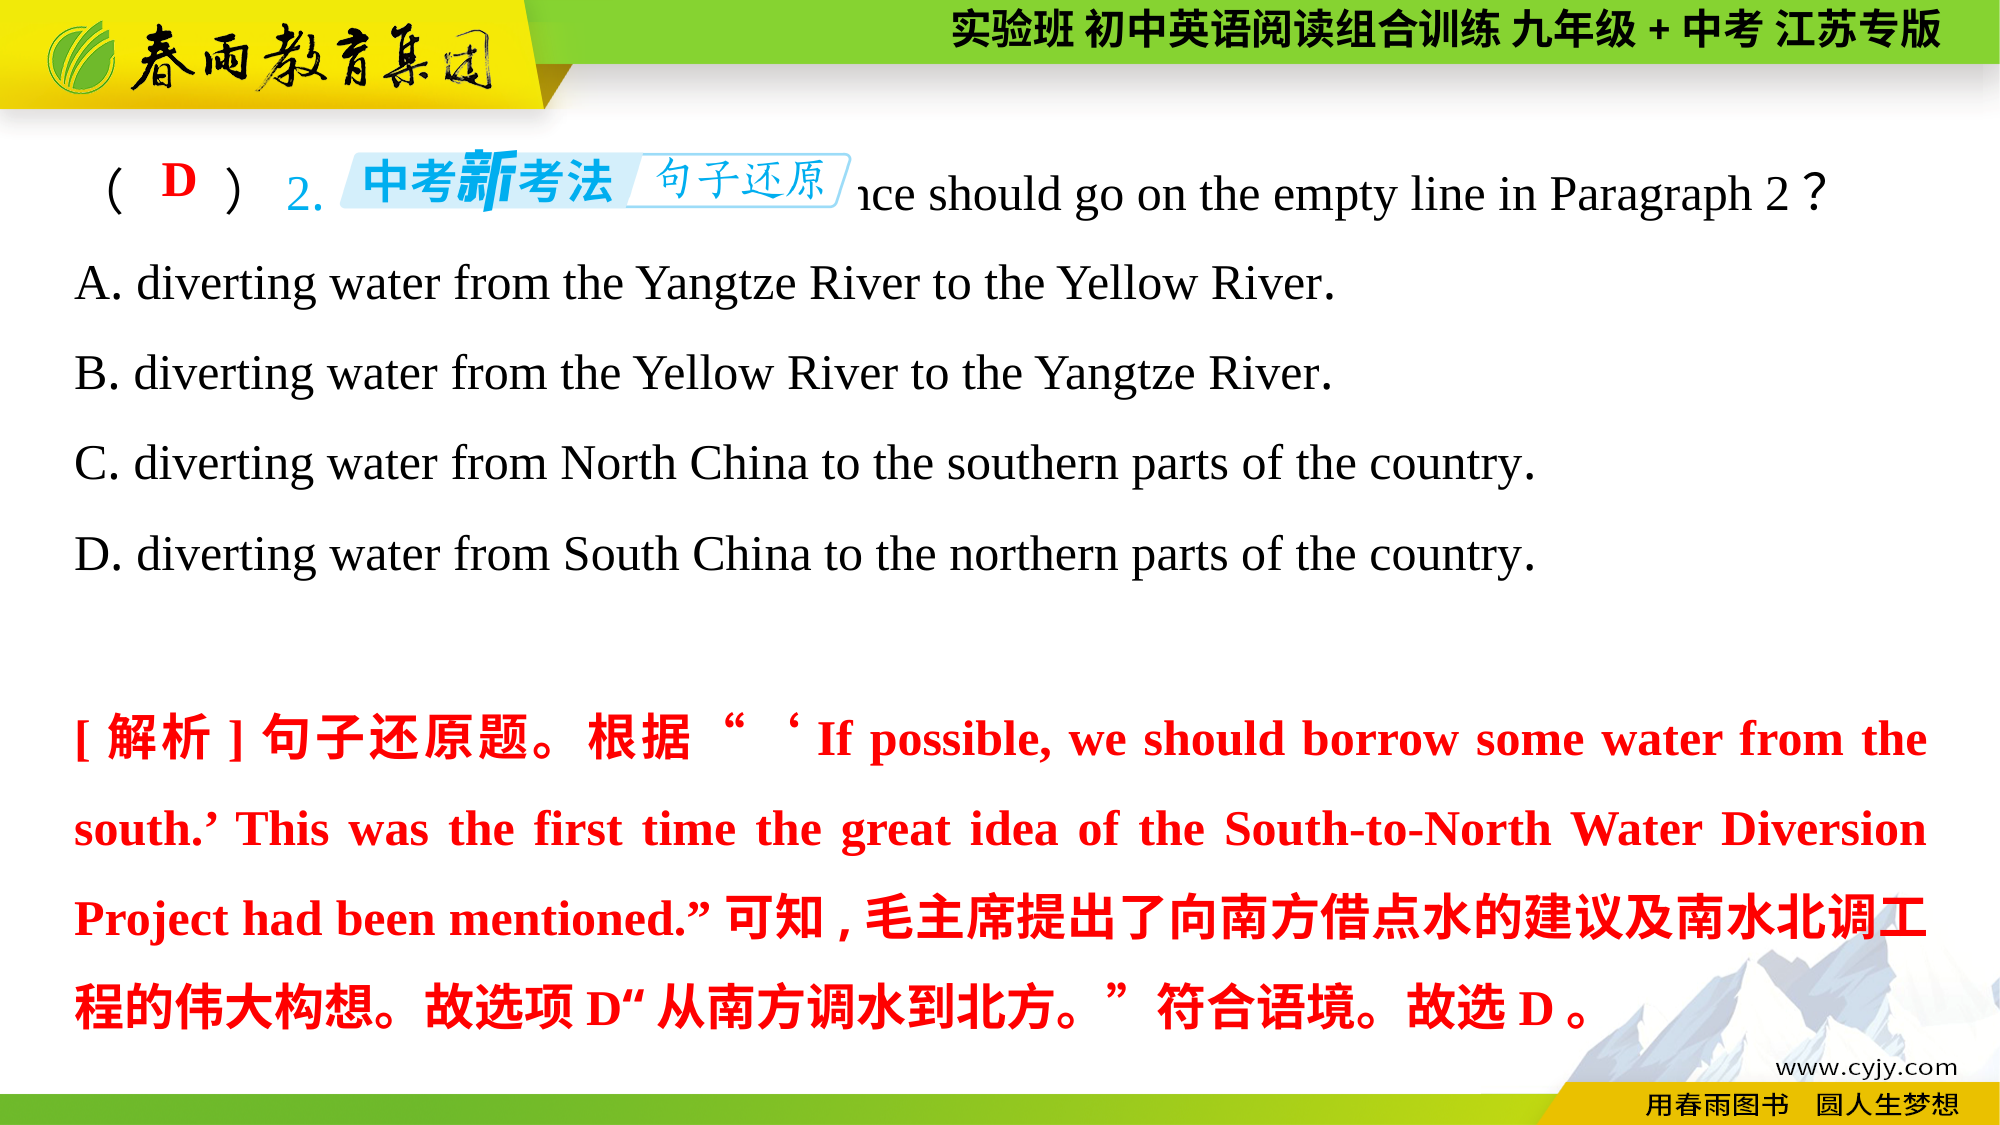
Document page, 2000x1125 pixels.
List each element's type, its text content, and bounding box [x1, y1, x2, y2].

text_box D [146, 138, 213, 214]
list （ ）2. Which sentence should go on the empty line in Paragraph 2？ A. diverting water from the Yangtze River to the Yellow River. B. diverting water from the Yellow River to the Yangtze River. C. diverting water from North China to the southern parts of the country. D. diverting water from South China to the northern parts of the country. [59, 122, 1944, 667]
picture [0, 0, 2000, 1125]
text_box [解析]句子还原题。根据“‘If possible, we should borrow some water from the south.’ This was the first time the great idea of the South-to-North Water Diversion Project had been mentioned.”可知,毛主席提出了向南方借点水的建议及南水北调工程的伟大构想。故选项D“从南方调水到北方。”符合语境。故选D。 [59, 667, 1944, 1043]
